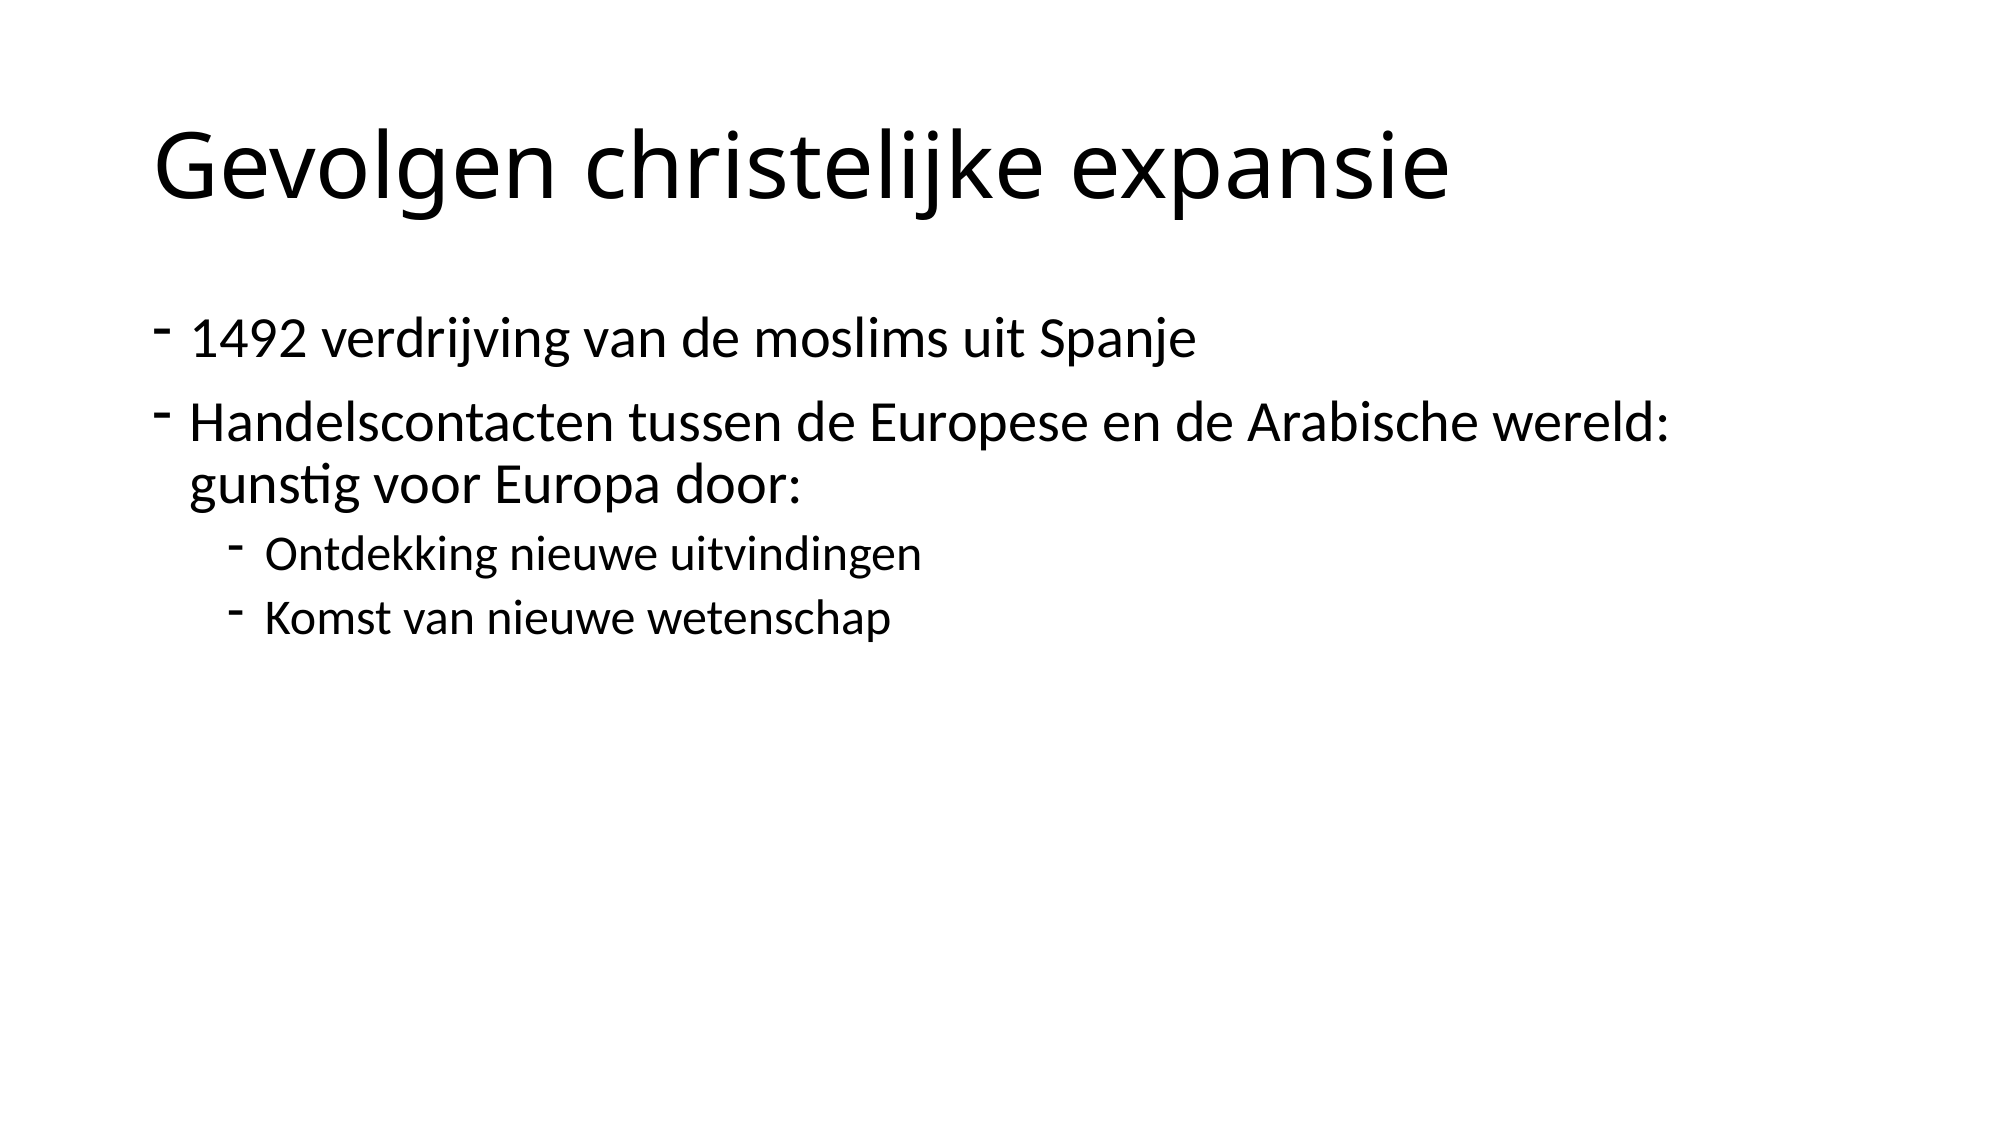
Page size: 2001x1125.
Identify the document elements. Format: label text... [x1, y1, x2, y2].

title Gevolgen christelijke expansie [137, 59, 1863, 278]
list 1492 verdrijving van de moslims uit Spanje Handelscontacten tussen de Europese en de Arabische wereld: gunstig voor Europa door: Ontdekking nieuwe uitvindingen Komst van nieuwe wetenschap [137, 299, 1863, 1014]
